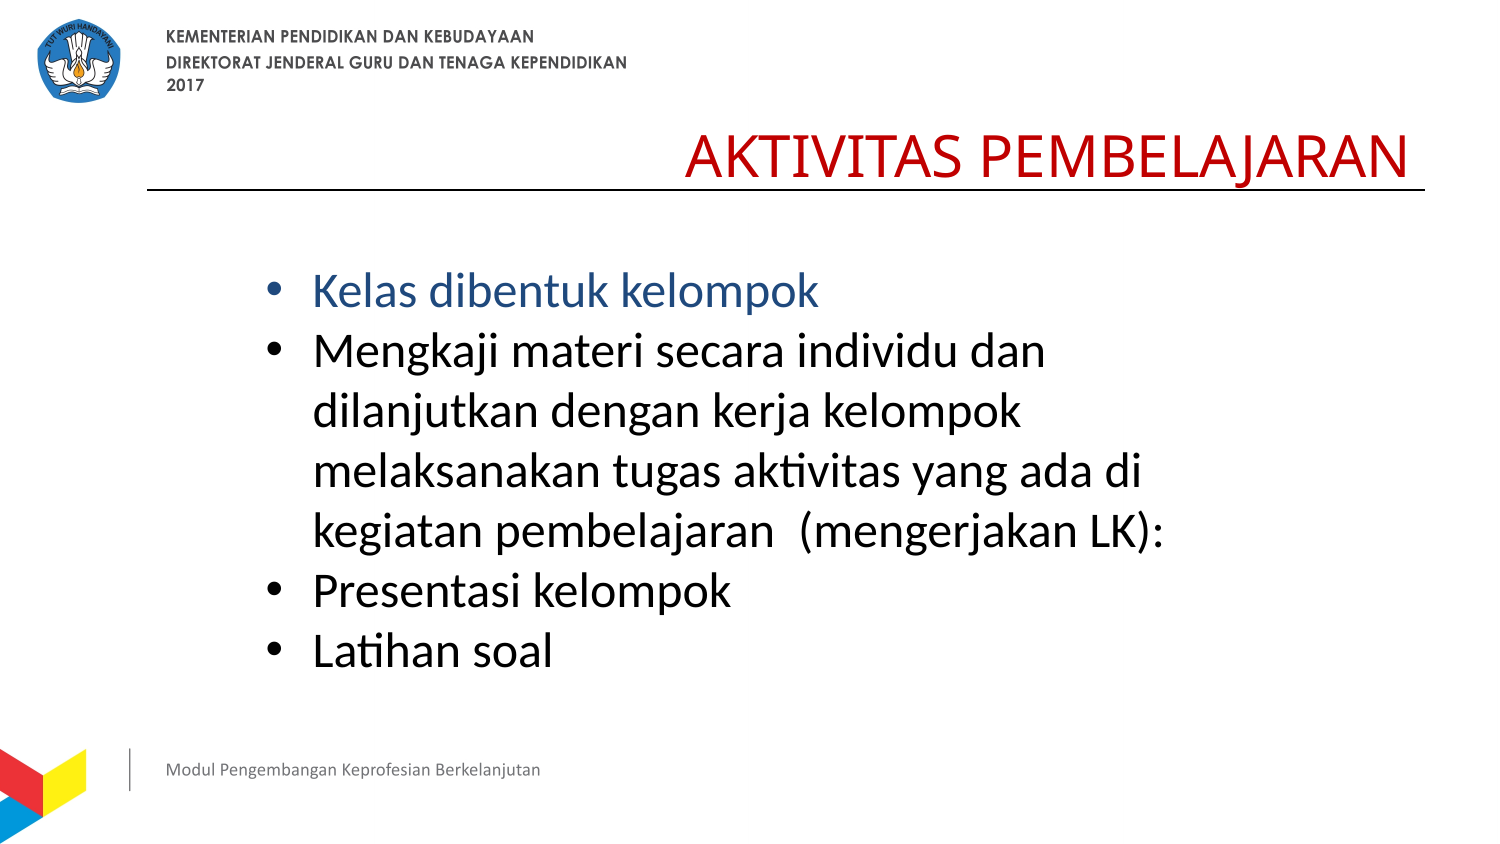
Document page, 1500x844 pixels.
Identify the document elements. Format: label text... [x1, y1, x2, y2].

text_box AKTIVITAS PEMBELAJARAN [671, 111, 1427, 197]
text_box Kelas dibentuk kelompok Mengkaji materi secara individu dan dilanjutkan dengan kerja kelompok melaksanakan tugas aktivitas yang ada di kegiatan pembelajaran (mengerjakan LK): Presentasi kelompok Latihan soal [250, 250, 1274, 686]
picture [0, 0, 1498, 844]
